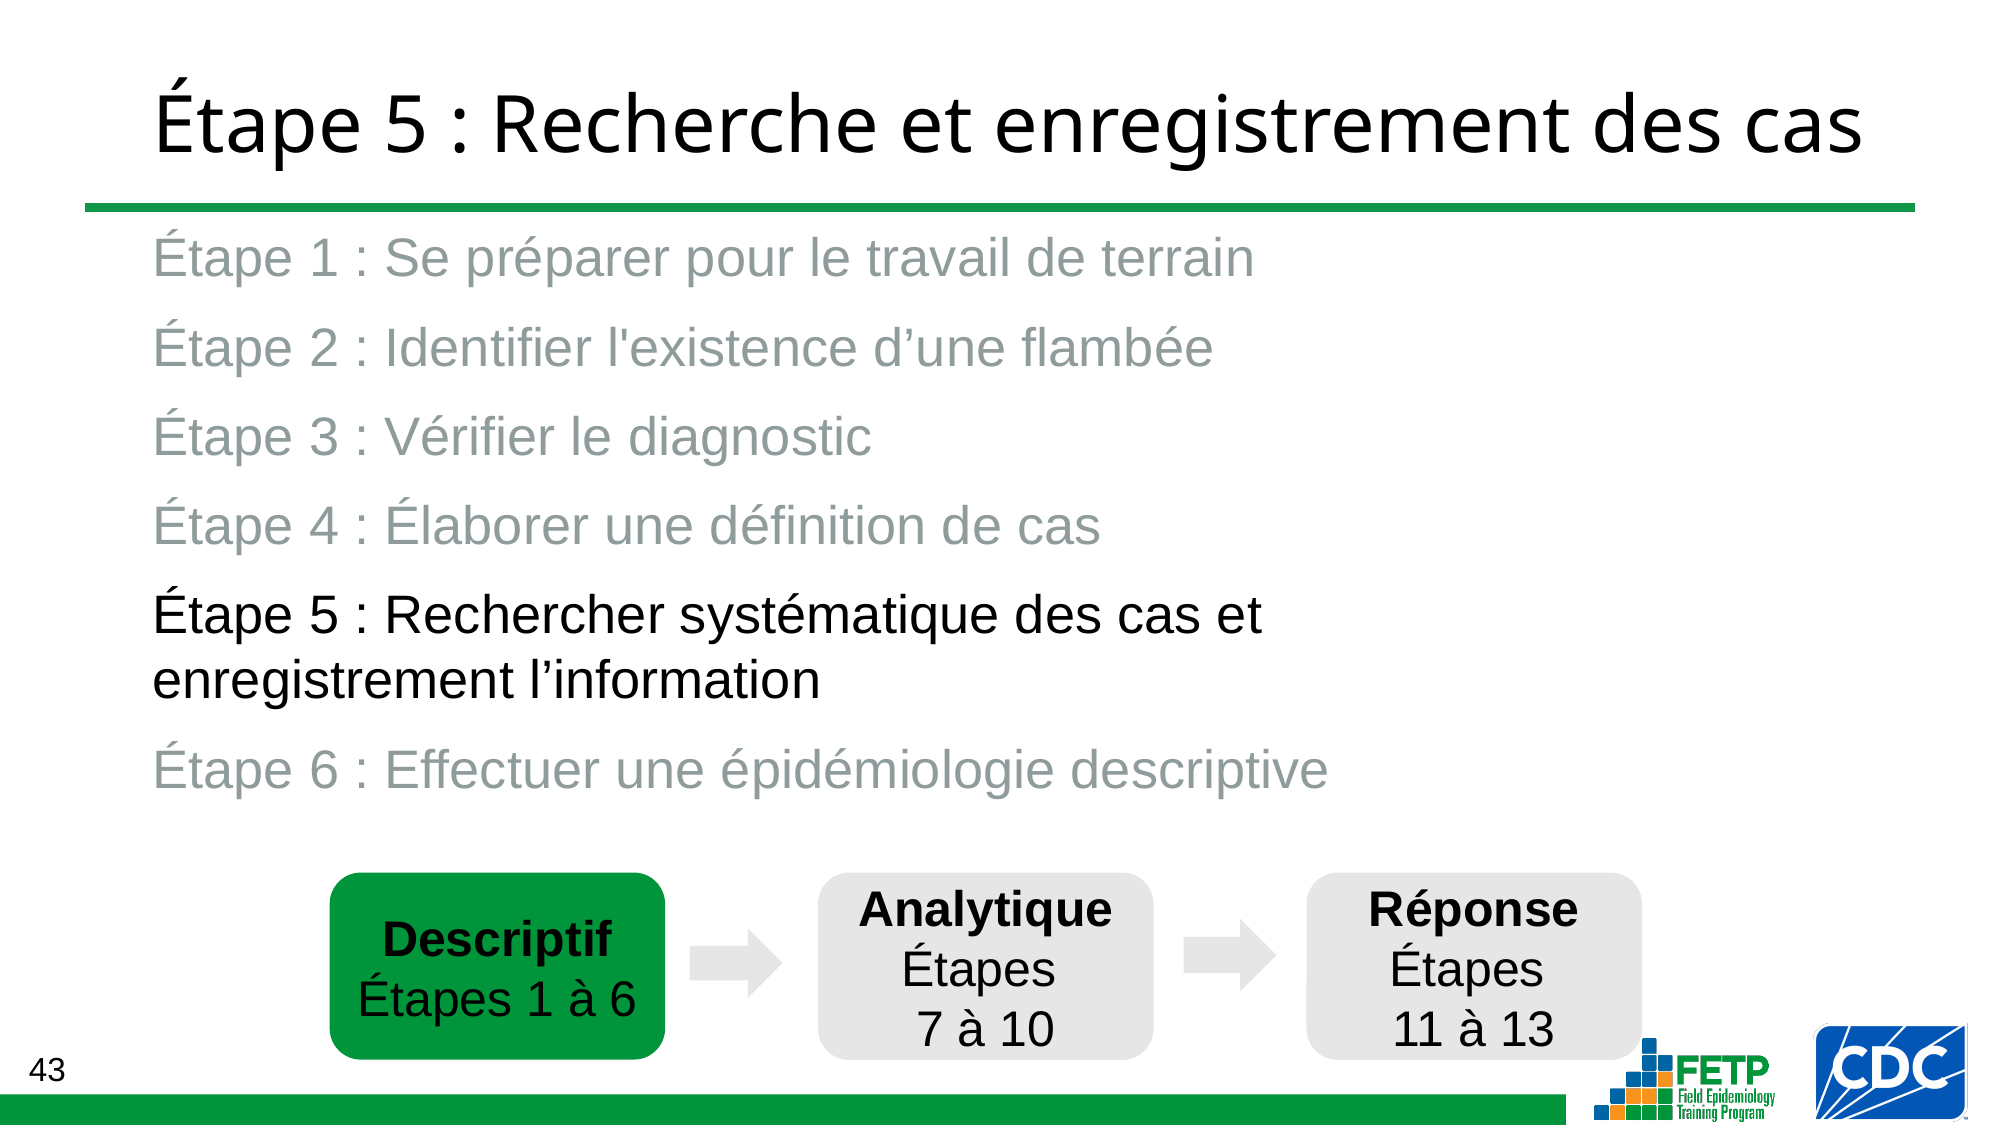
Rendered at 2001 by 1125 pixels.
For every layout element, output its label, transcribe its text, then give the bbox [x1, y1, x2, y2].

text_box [329, 872, 1643, 1061]
title Étape 5 : Recherche et enregistrement des cas [137, 76, 1908, 208]
picture [1594, 1038, 1775, 1122]
picture [1813, 1023, 1968, 1122]
list Étape 1 : Se préparer pour le travail de terrain Étape 2 : Identifier l'existence d’une flambée Étape 3 : Vérifier le diagnostic Étape 4 : Élaborer une définition de cas Étape 5 : Rechercher systématique des cas et enregistrement l’information Étape 6 : Effectuer une épidémiologie descriptive [137, 214, 1619, 976]
